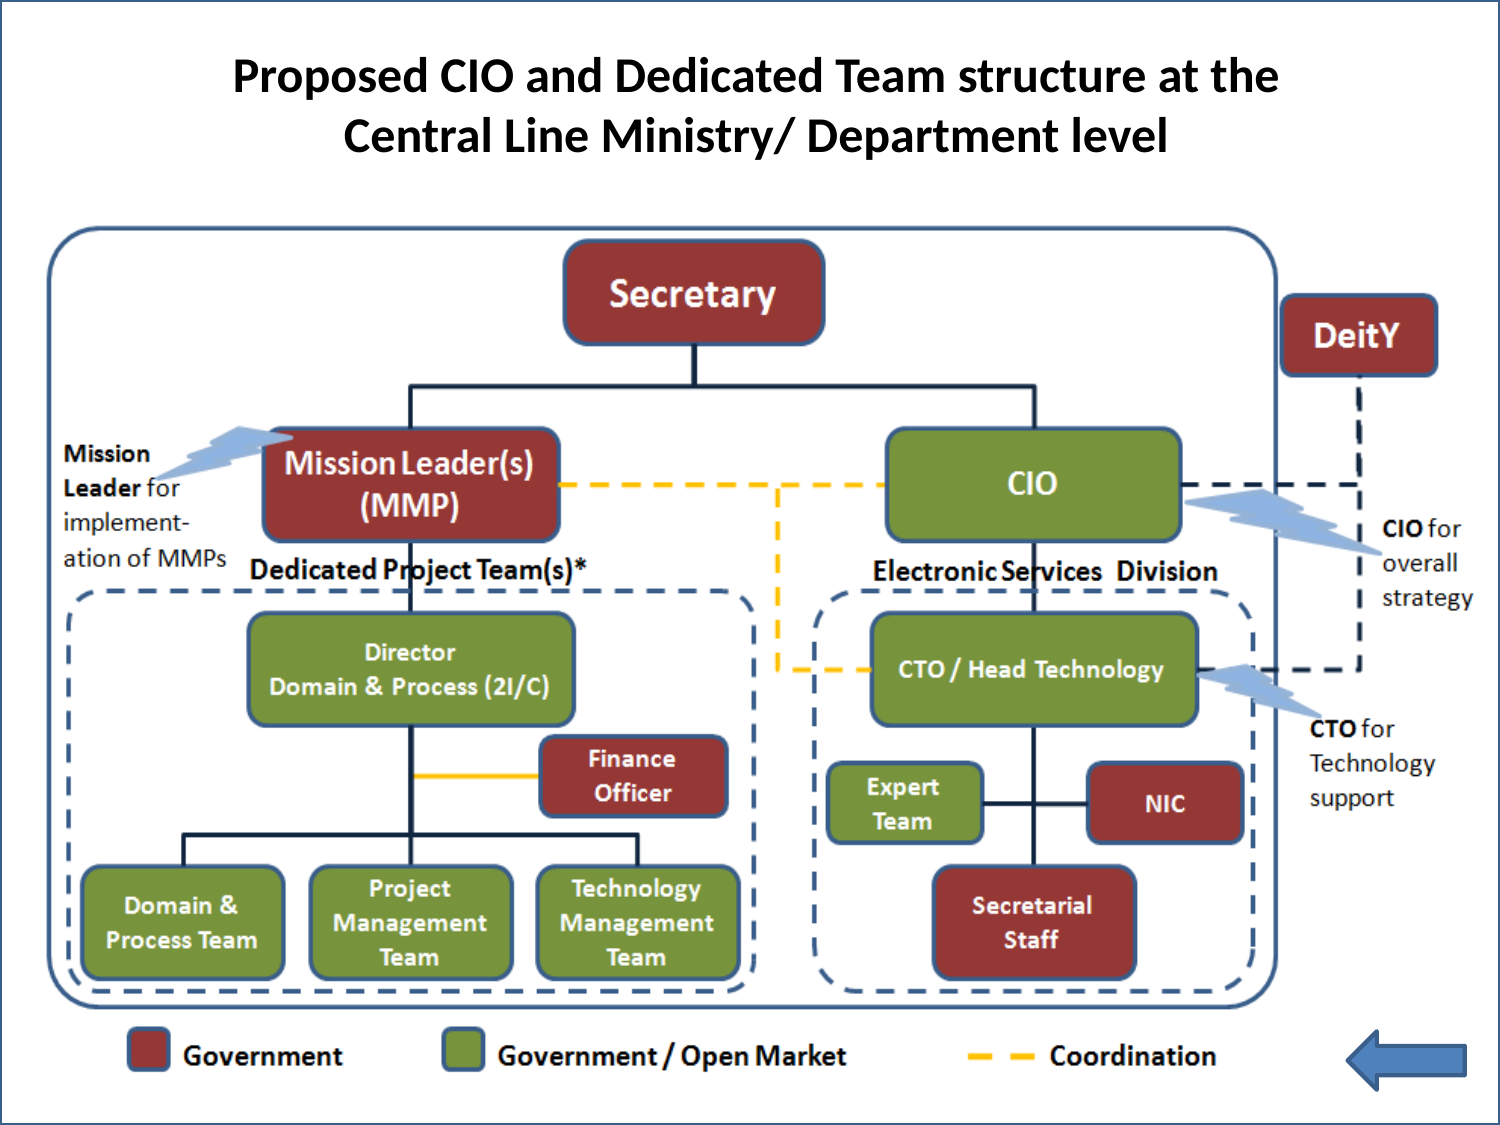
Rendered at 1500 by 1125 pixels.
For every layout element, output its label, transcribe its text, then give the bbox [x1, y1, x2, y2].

text_box [0, 0, 1500, 1125]
picture [38, 215, 1477, 1079]
text_box Proposed CIO and Dedicated Team structure at the Central Line Ministry/ Department level [175, 35, 1338, 170]
